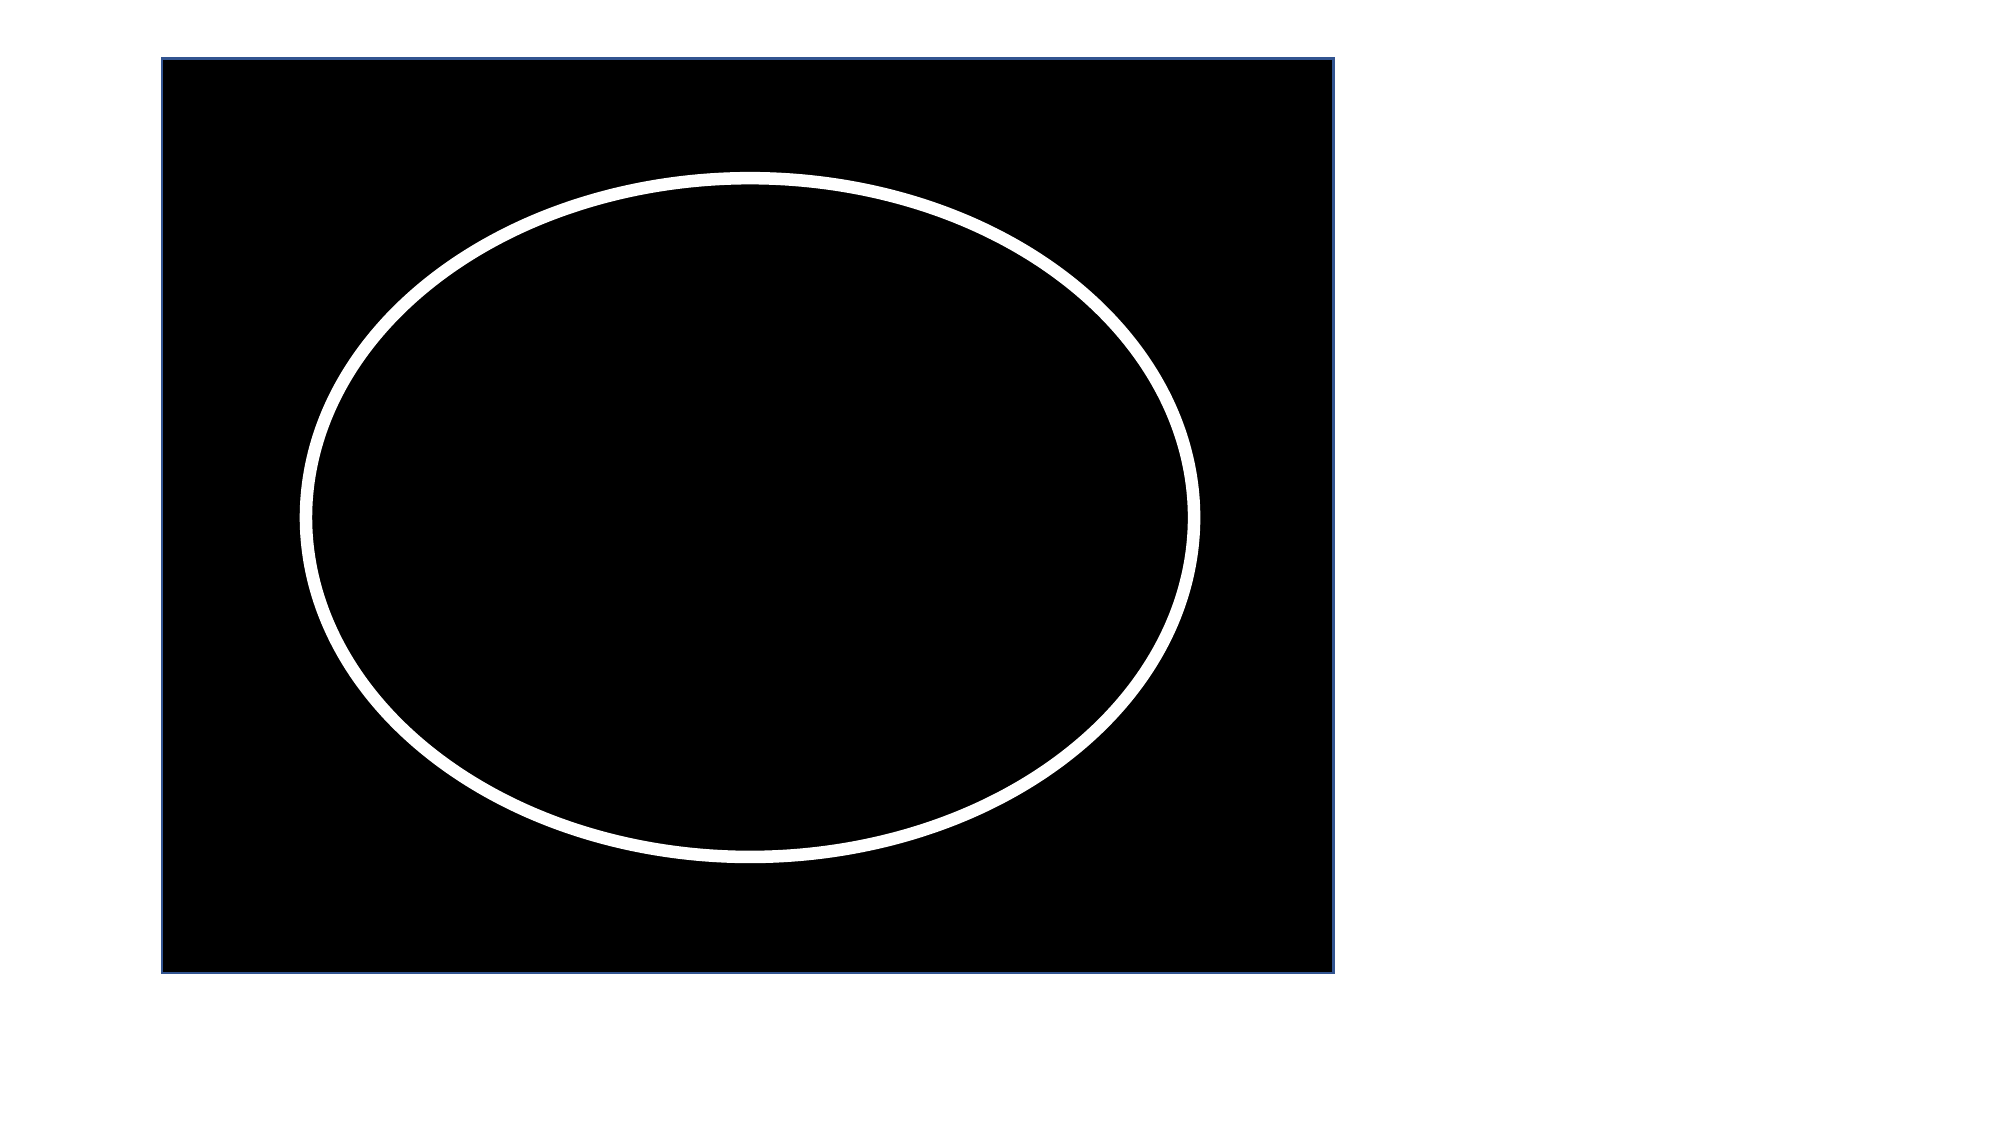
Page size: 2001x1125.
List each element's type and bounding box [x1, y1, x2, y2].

text_box [161, 57, 1335, 974]
text_box [304, 177, 1196, 858]
